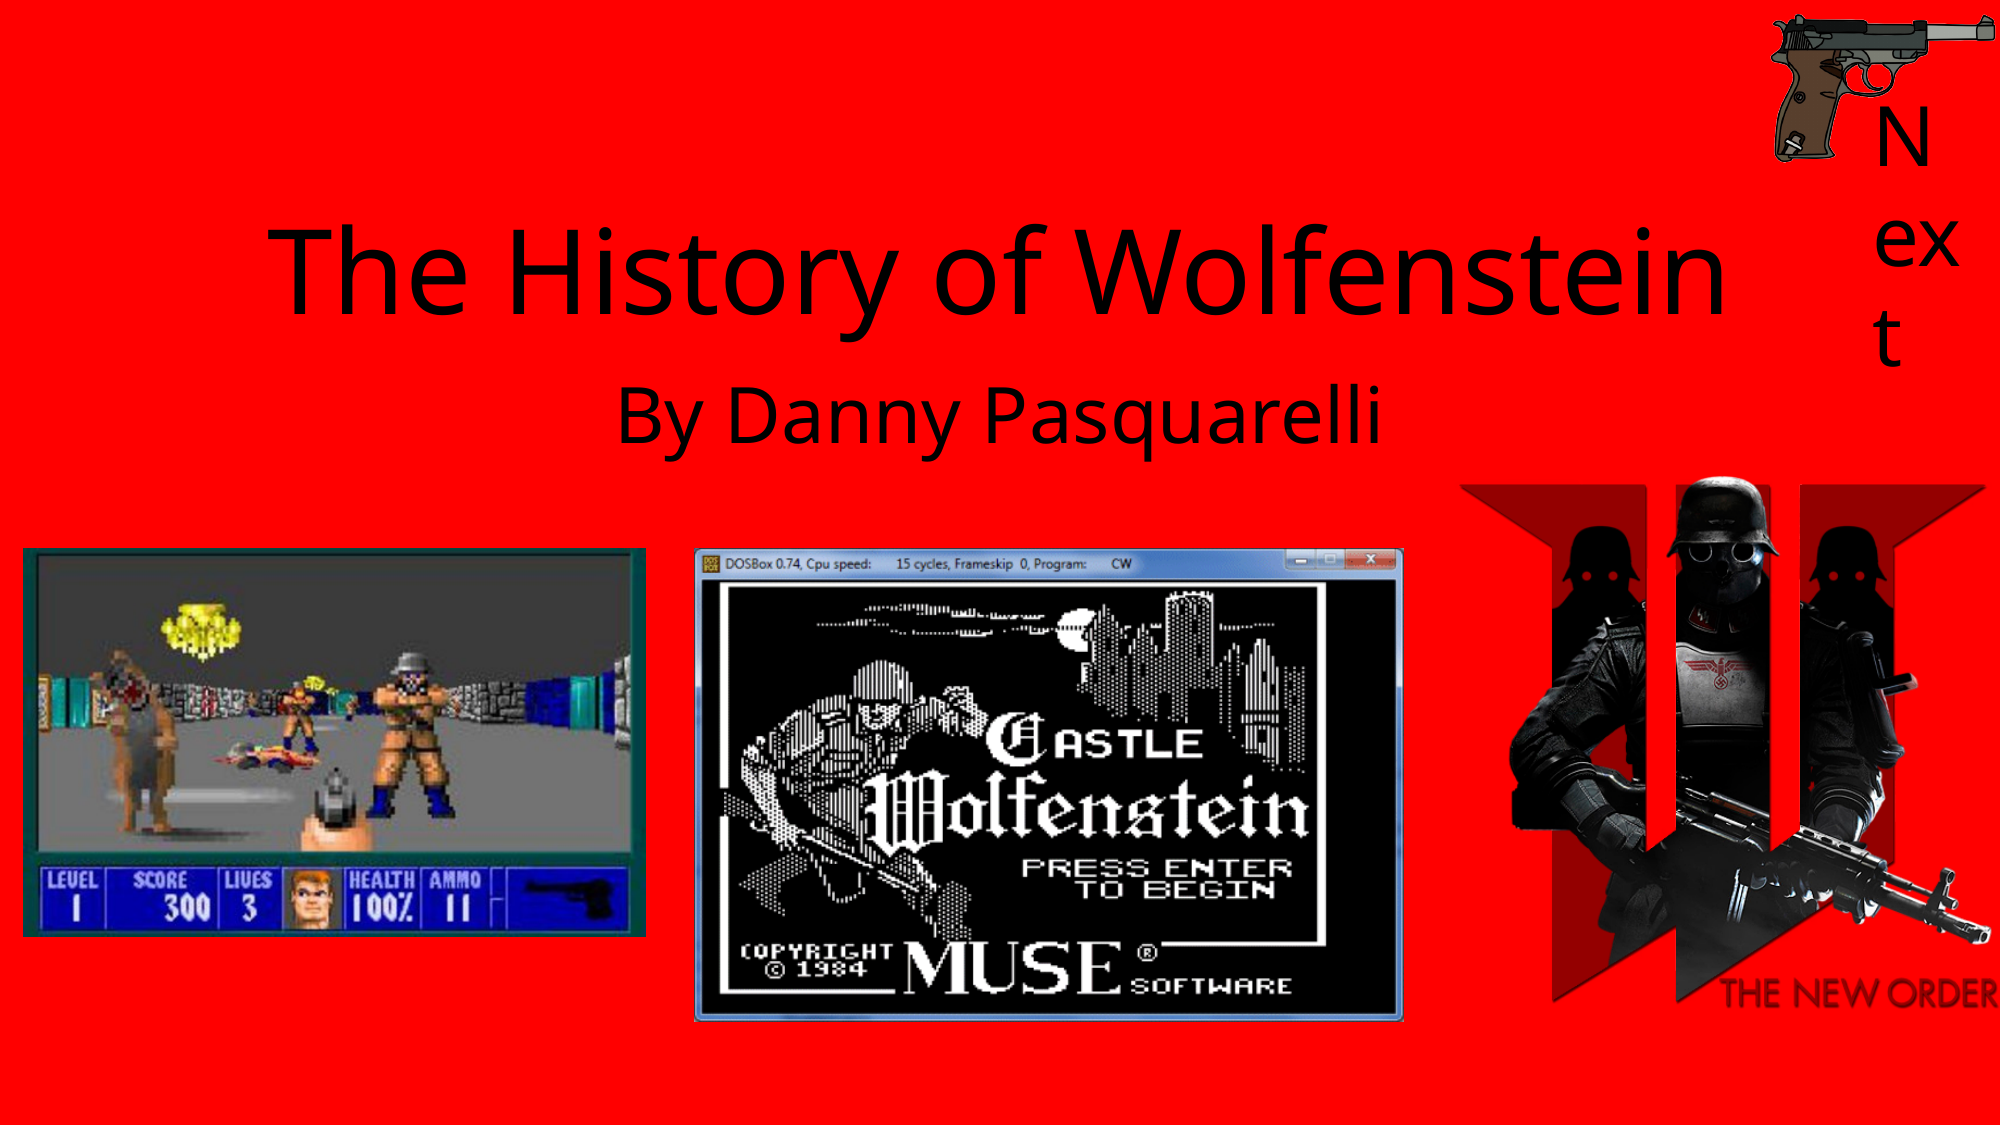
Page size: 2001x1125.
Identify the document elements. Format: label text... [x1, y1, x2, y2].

picture [694, 548, 1404, 1022]
picture [1452, 475, 2000, 1010]
picture [1765, 12, 2000, 166]
text_box Next [1857, 166, 1989, 391]
subtitle By Danny Pasquarelli [591, 368, 1409, 528]
picture [23, 548, 646, 937]
title The History of Wolfenstein [249, 75, 1750, 348]
